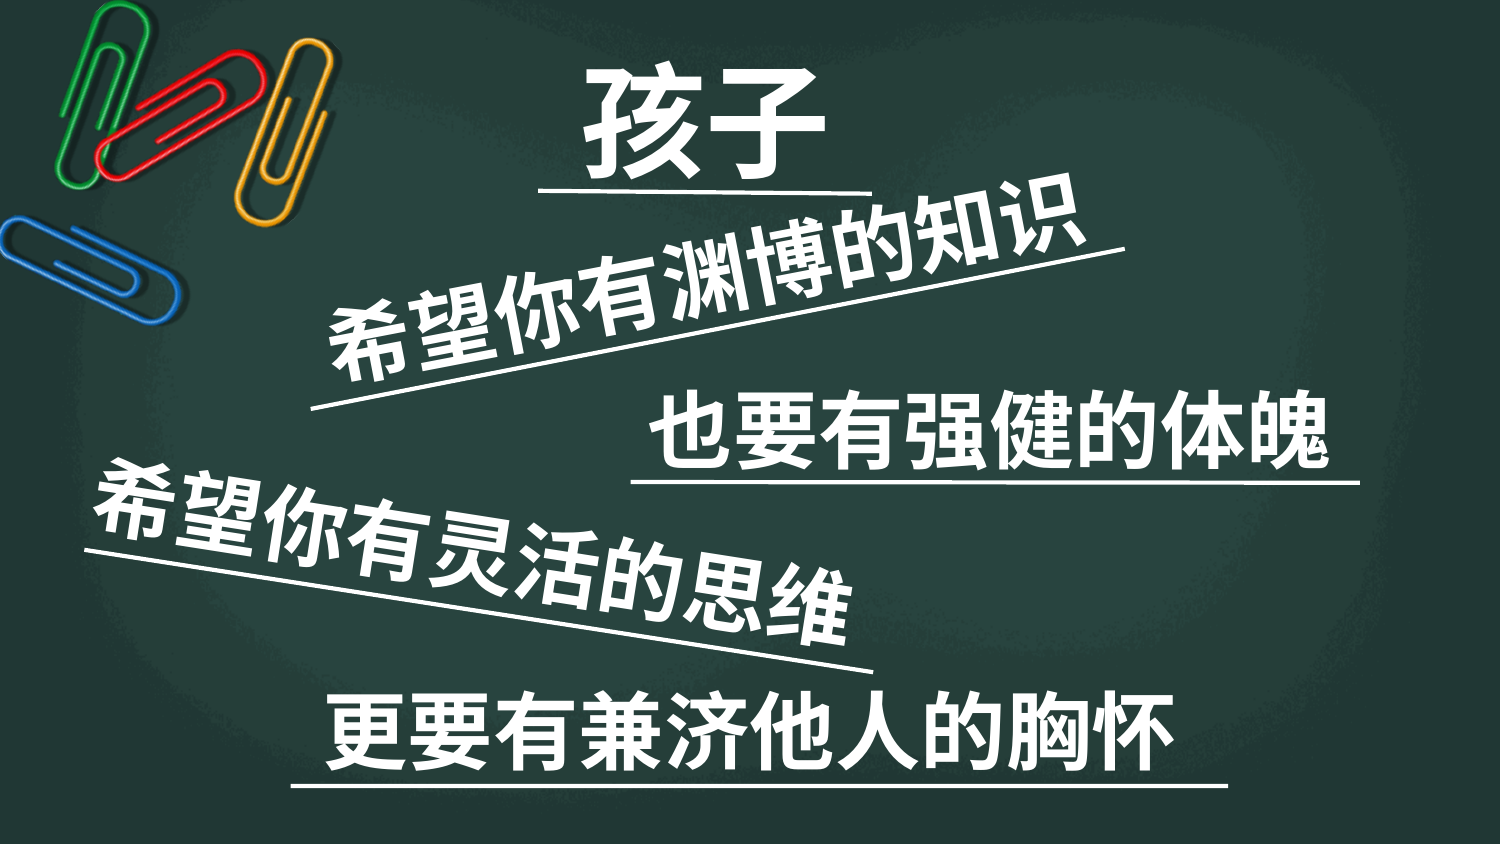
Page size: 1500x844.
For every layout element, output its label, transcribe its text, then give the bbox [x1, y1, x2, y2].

text_box 希望你有渊博的知识 [304, 143, 1105, 407]
text_box 更要有兼济他人的胸怀 [310, 672, 1190, 785]
text_box 希望你有灵活的思维 [73, 434, 875, 670]
picture [0, 0, 1500, 844]
text_box 也要有强健的体魄 [635, 371, 1344, 482]
text_box 孩子 [567, 37, 844, 201]
